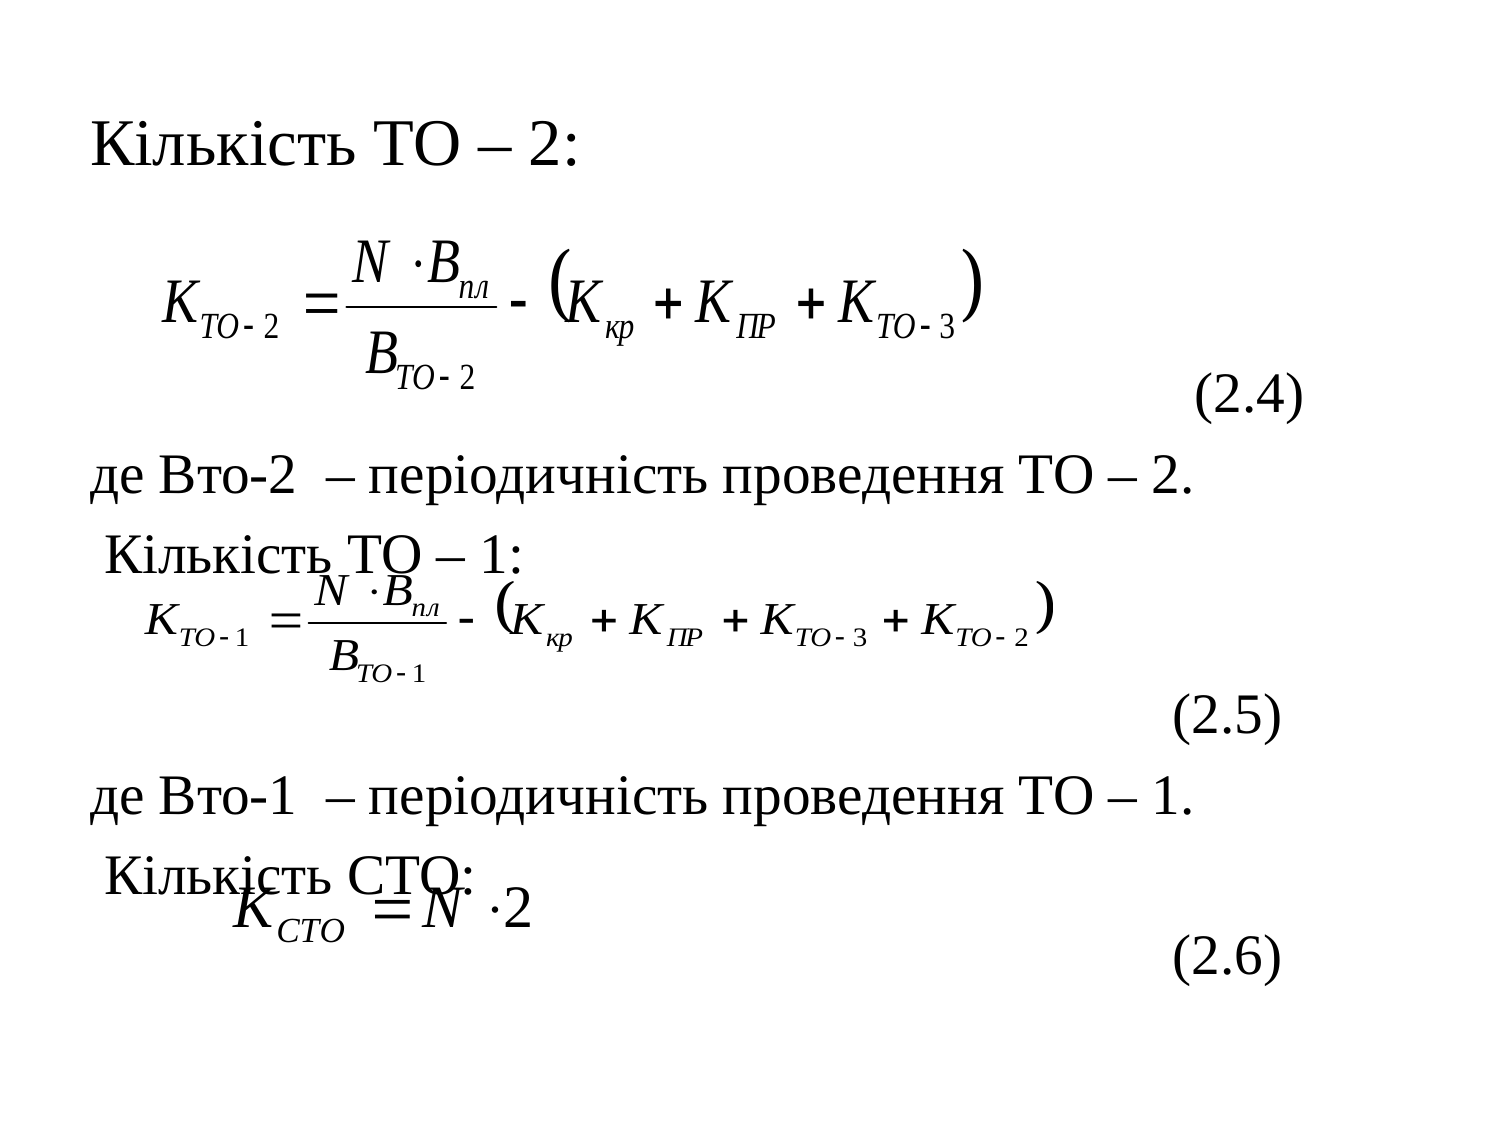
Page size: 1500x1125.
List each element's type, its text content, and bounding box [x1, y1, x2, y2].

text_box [152, 222, 985, 403]
list (2.4) де Вто-2 – періодичність проведення ТО – 2. Кількість ТО – 1: (2.5) де Вто-1 – періодичність проведення ТО – 1. Кількість СТО: (2.6) [75, 187, 1425, 1005]
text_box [135, 562, 1053, 692]
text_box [222, 866, 544, 958]
title Кількість ТО – 2: [75, 45, 1425, 187]
